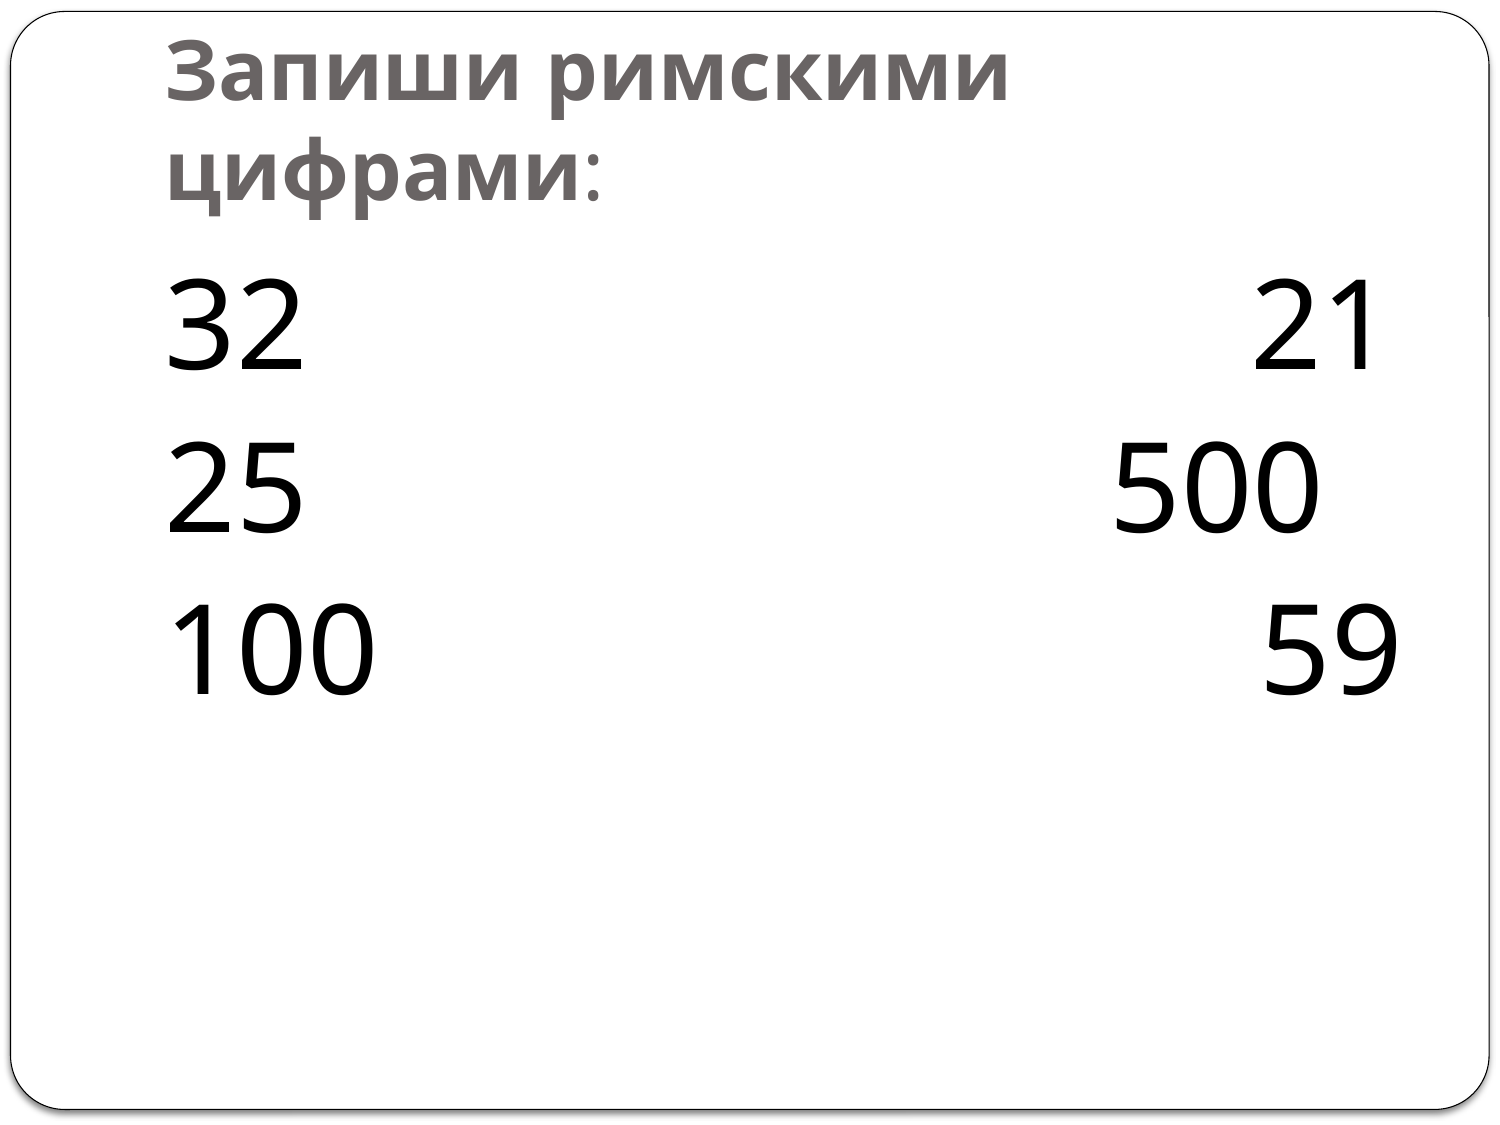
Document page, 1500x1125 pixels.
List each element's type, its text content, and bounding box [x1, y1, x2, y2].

list 32 21 25 500 100 59 [150, 237, 1425, 988]
title Запиши римскими цифрами: [150, 45, 1425, 233]
